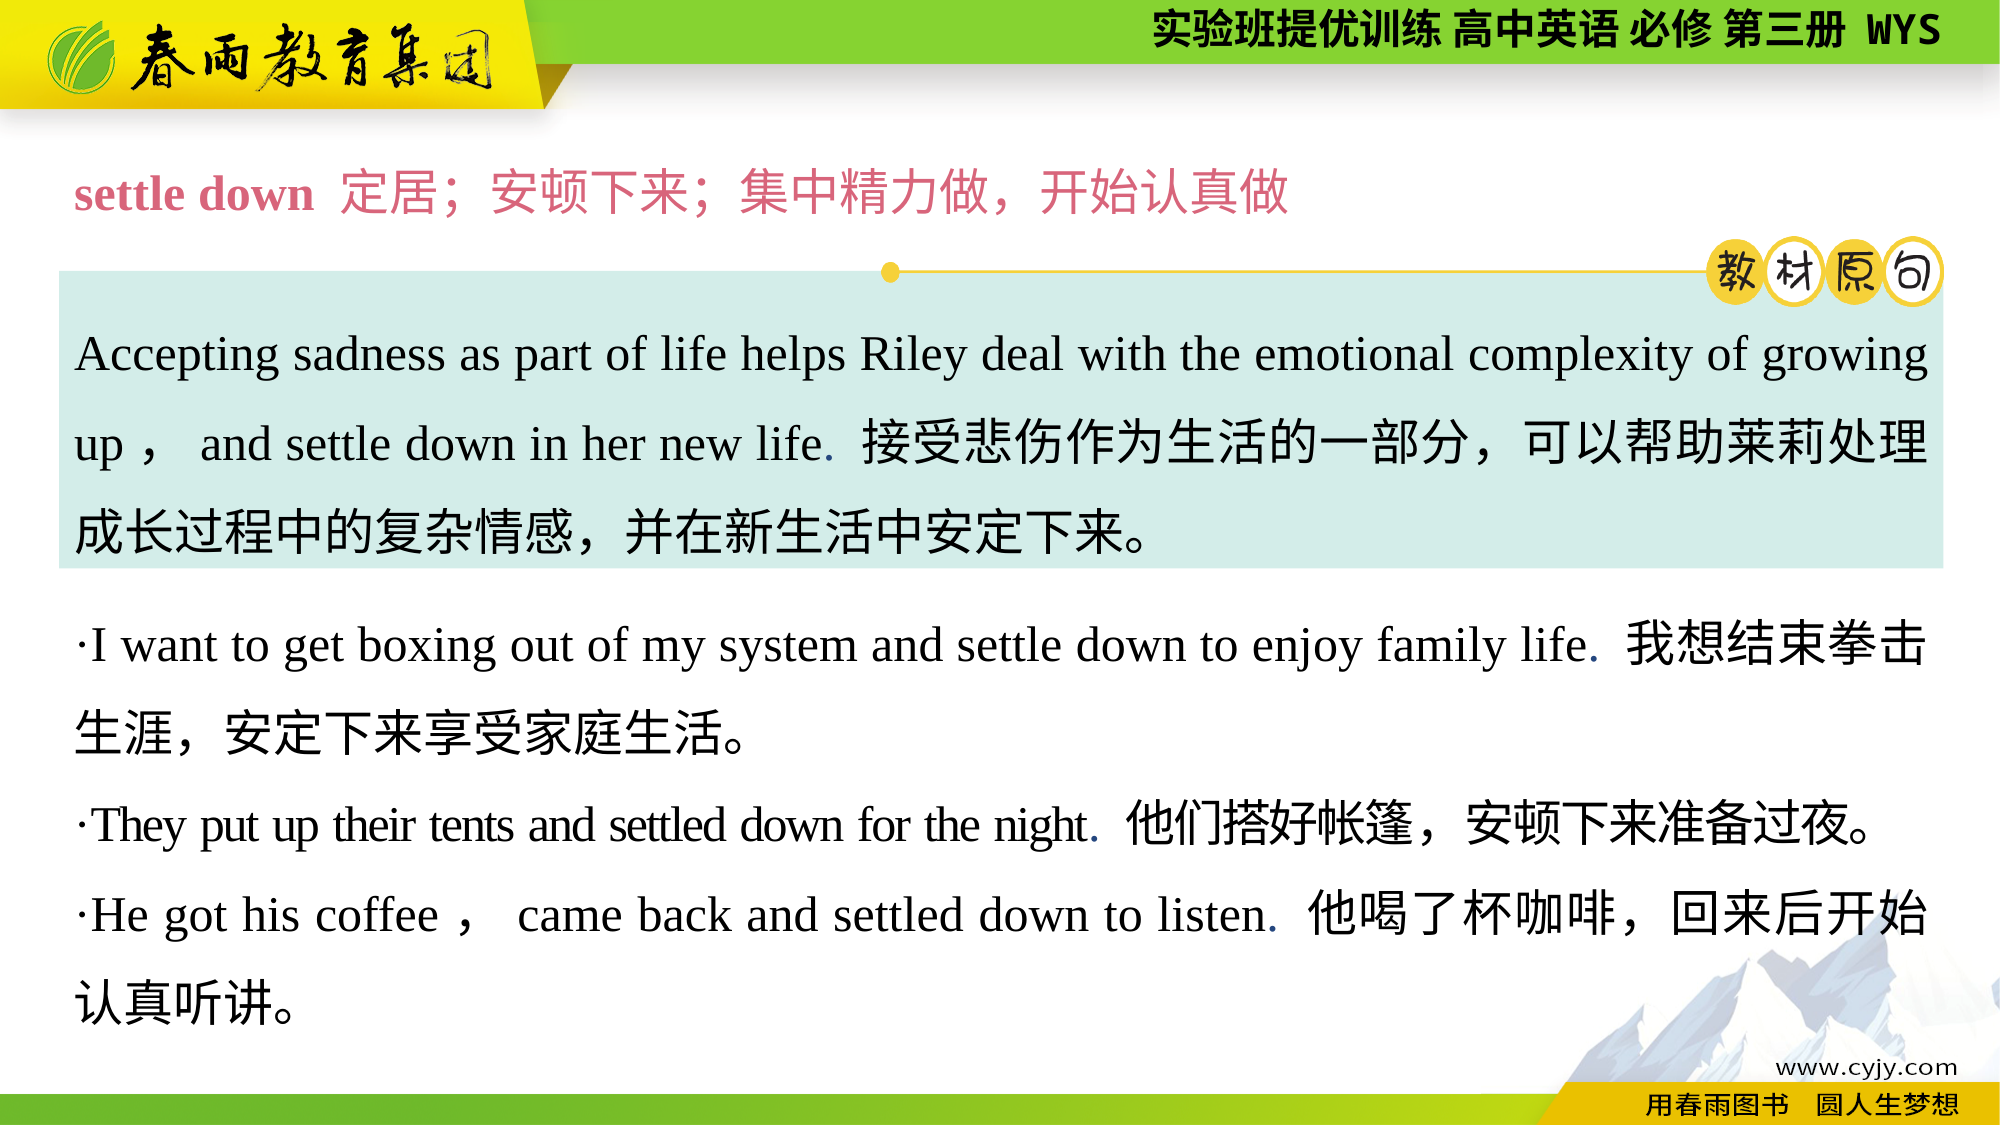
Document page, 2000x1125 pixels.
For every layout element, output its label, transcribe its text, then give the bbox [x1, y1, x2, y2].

text_box Accepting sadness as part of life helps Riley deal with the emotional complexity of growing up，and settle down in her new life. 接受悲伤作为生活的一部分，可以帮助莱莉处理成长过程中的复杂情感，并在新生活中安定下来。 [59, 270, 1944, 569]
text_box ·I want to get boxing out of my system and settle down to enjoy family life. 我想结束拳击生涯，安定下来享受家庭生活。 ·They put up their tents and settled down for the night. 他们搭好帐篷，安顿下来准备过夜。 ·He got his coffee，came back and settled down to listen. 他喝了杯咖啡，回来后开始认真听讲。 [59, 574, 1944, 1039]
picture [0, 0, 2000, 1125]
list settle down 定居；安顿下来；集中精力做，开始认真做 [59, 122, 1944, 217]
